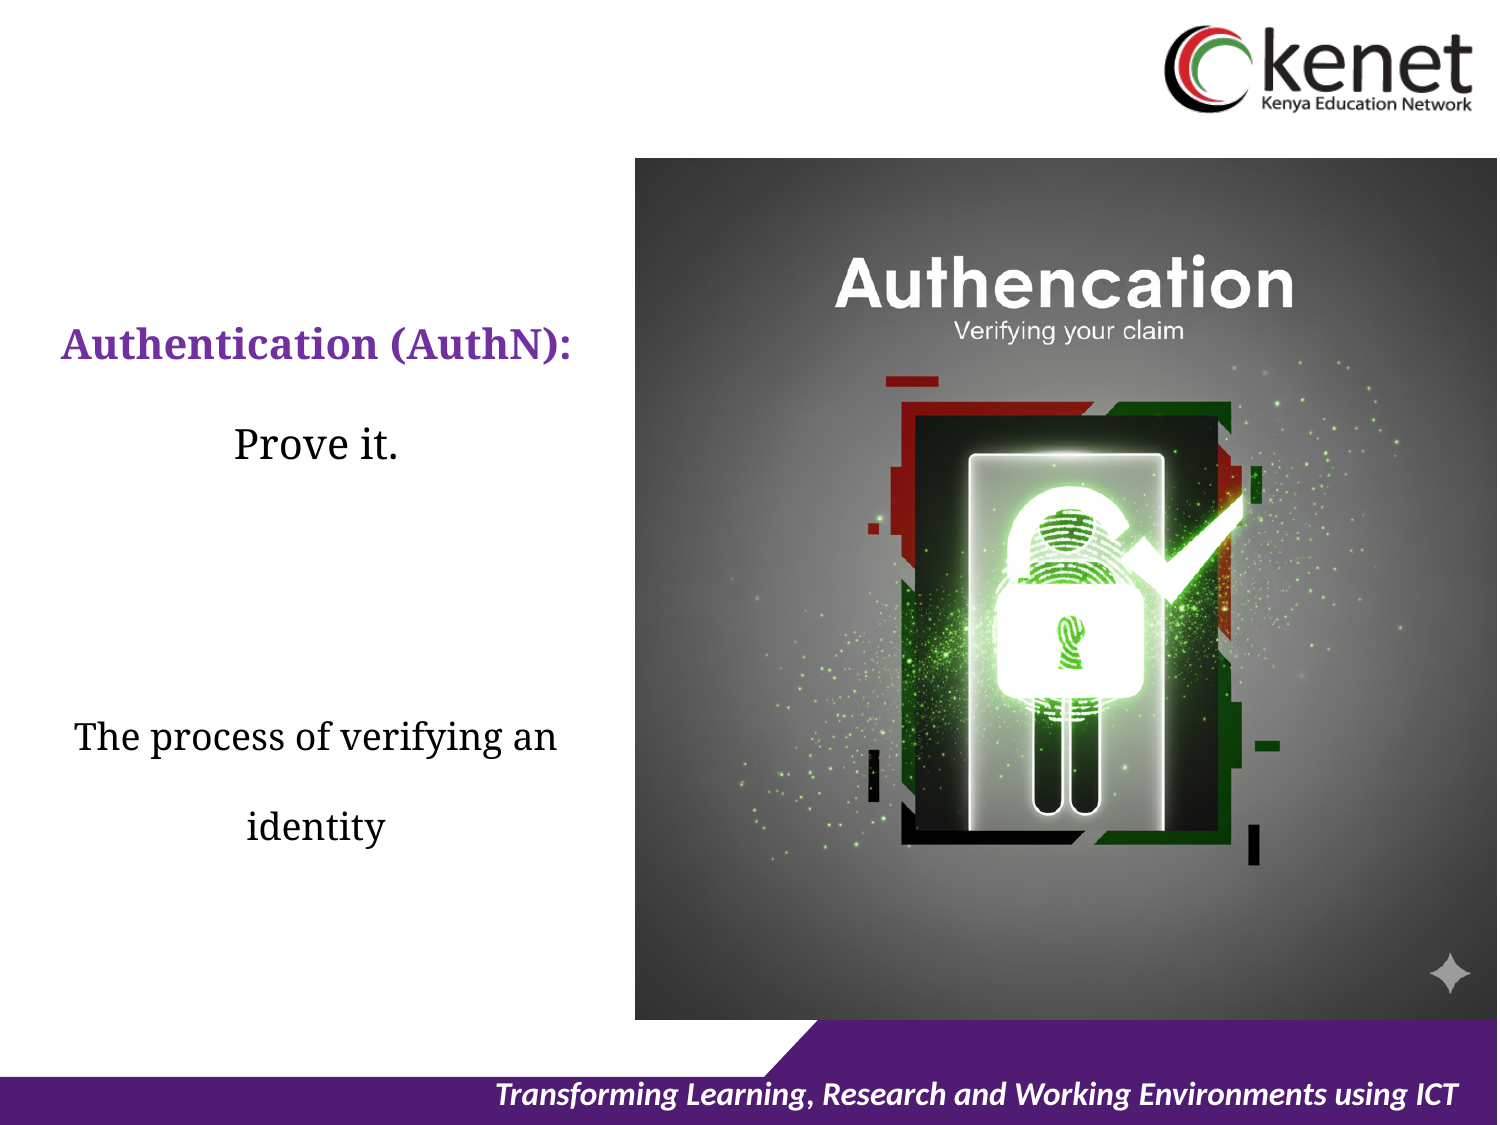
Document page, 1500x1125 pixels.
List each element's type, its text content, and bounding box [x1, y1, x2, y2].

picture [634, 158, 1498, 1021]
text_box [225, 637, 629, 925]
text_box Authentication (AuthN): Prove it. The process of verifying an identity [15, 260, 617, 848]
text_box Transforming Learning, Research and Working Environments using ICT [479, 1065, 1485, 1125]
text_box [775, 1028, 1497, 1125]
text_box [0, 1076, 479, 1125]
picture [1163, 11, 1477, 117]
